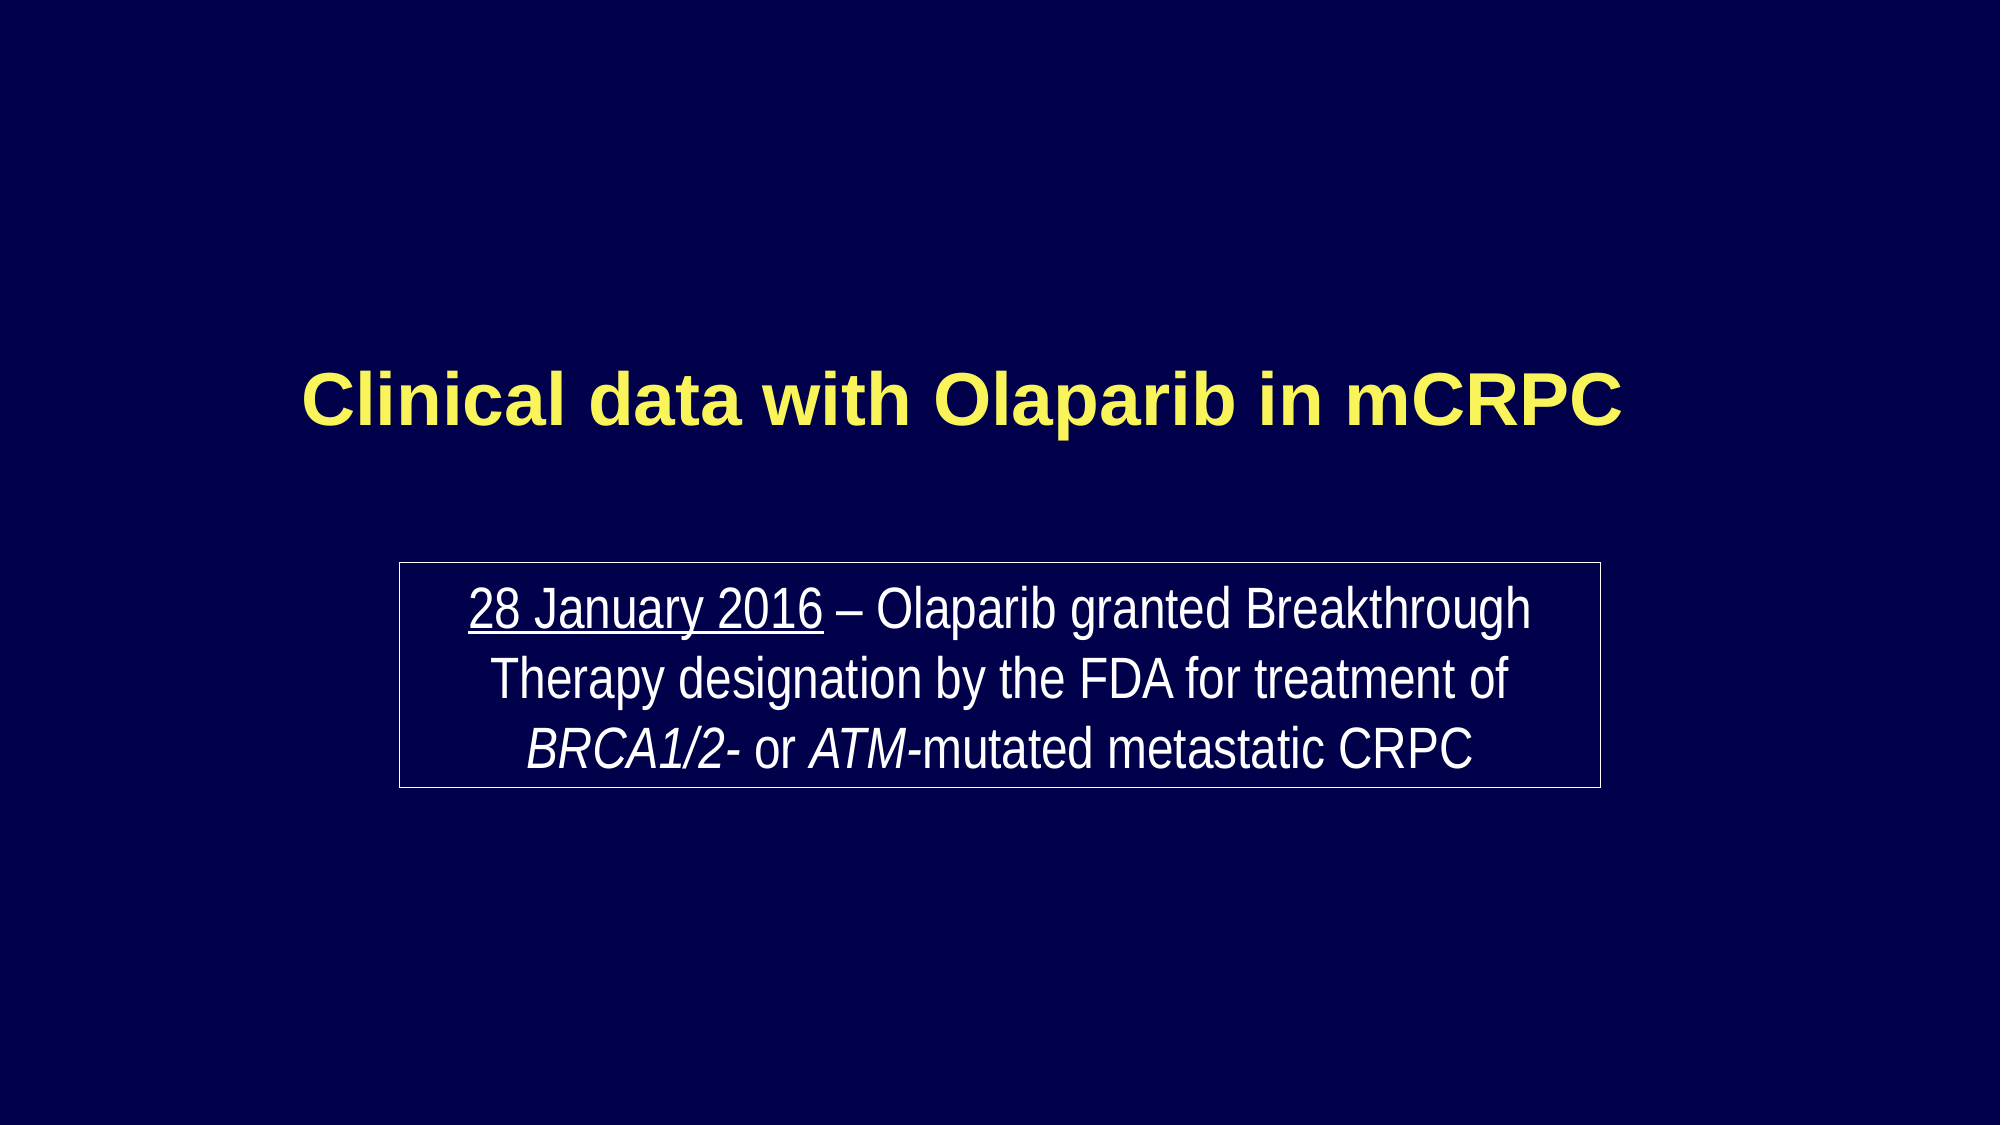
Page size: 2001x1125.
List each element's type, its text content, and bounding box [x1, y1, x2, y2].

title Clinical data with Olaparib in mCRPC [285, 323, 1743, 469]
text_box 28 January 2016 – Olaparib granted Breakthrough Therapy designation by the FDA for treatment of BRCA1/2- or ATM-mutated metastatic CRPC [399, 562, 1601, 788]
